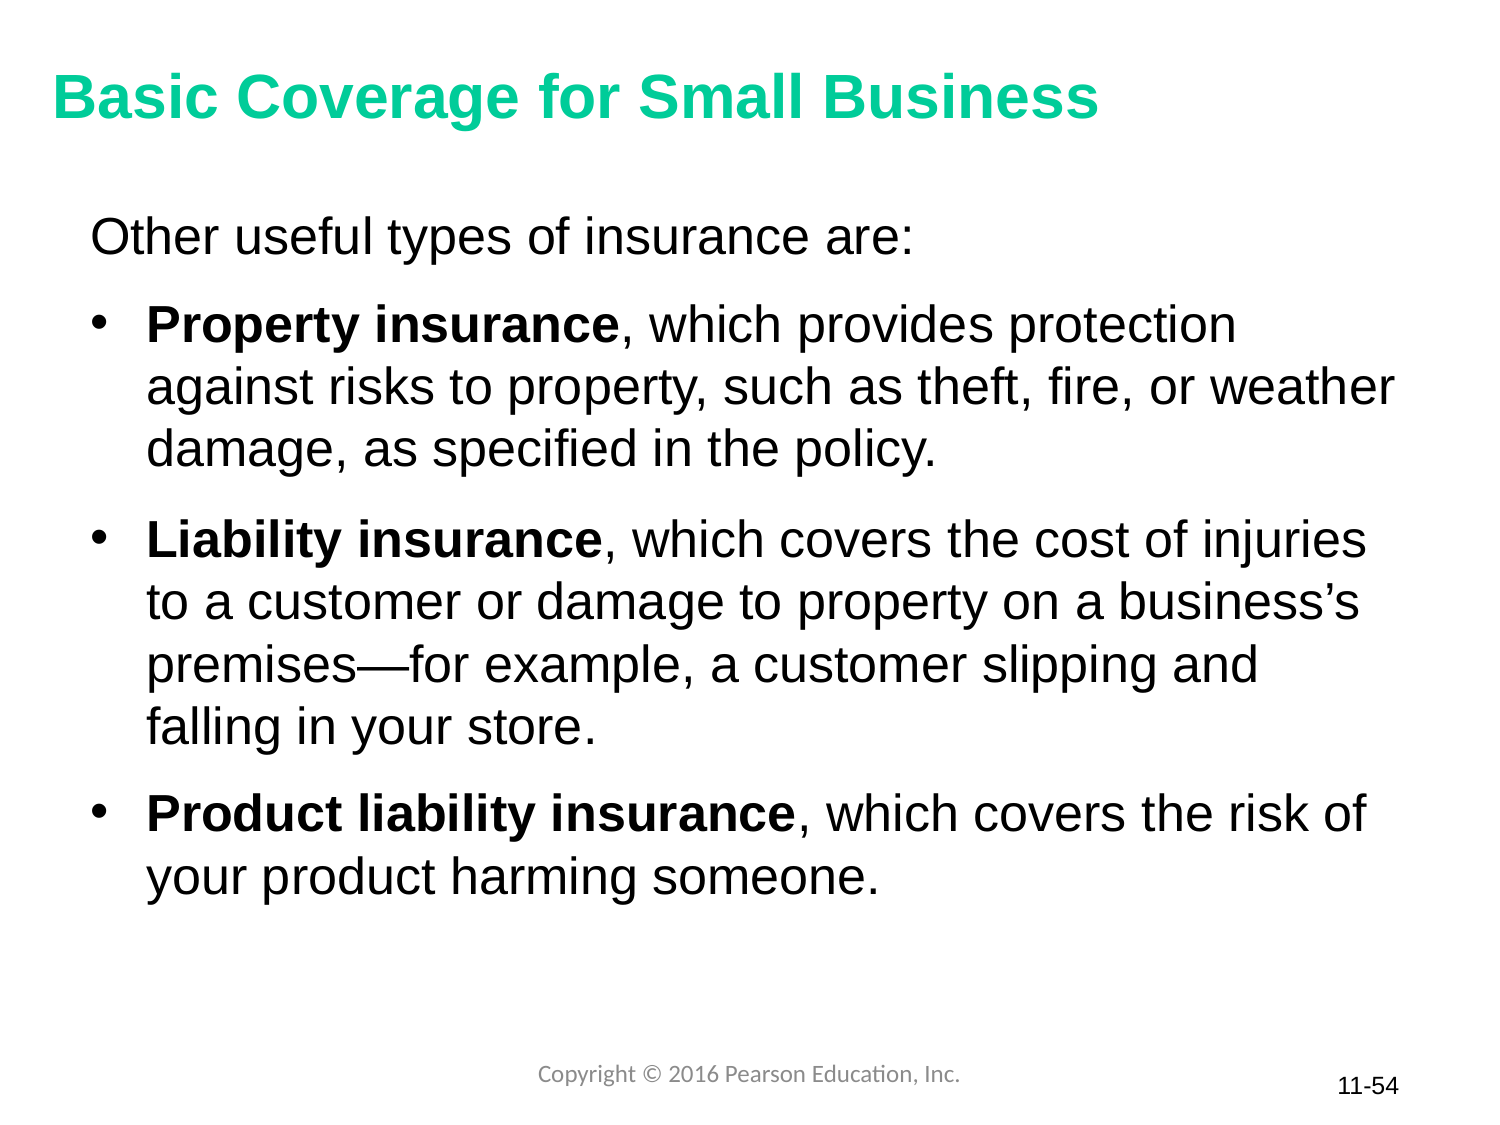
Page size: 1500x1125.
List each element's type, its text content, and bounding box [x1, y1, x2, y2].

list Other useful types of insurance are: Property insurance, which provides protection against risks to property, such as theft, fire, or weather damage, as specified in the policy. Liability insurance, which covers the cost of injuries to a customer or damage to property on a business’s premises—for example, a customer slipping and falling in your store. Product liability insurance, which covers the risk of your product harming someone. [75, 195, 1425, 1050]
footer Copyright © 2016 Pearson Education, Inc. [512, 1050, 988, 1103]
title Basic Coverage for Small Business [37, 0, 1388, 188]
